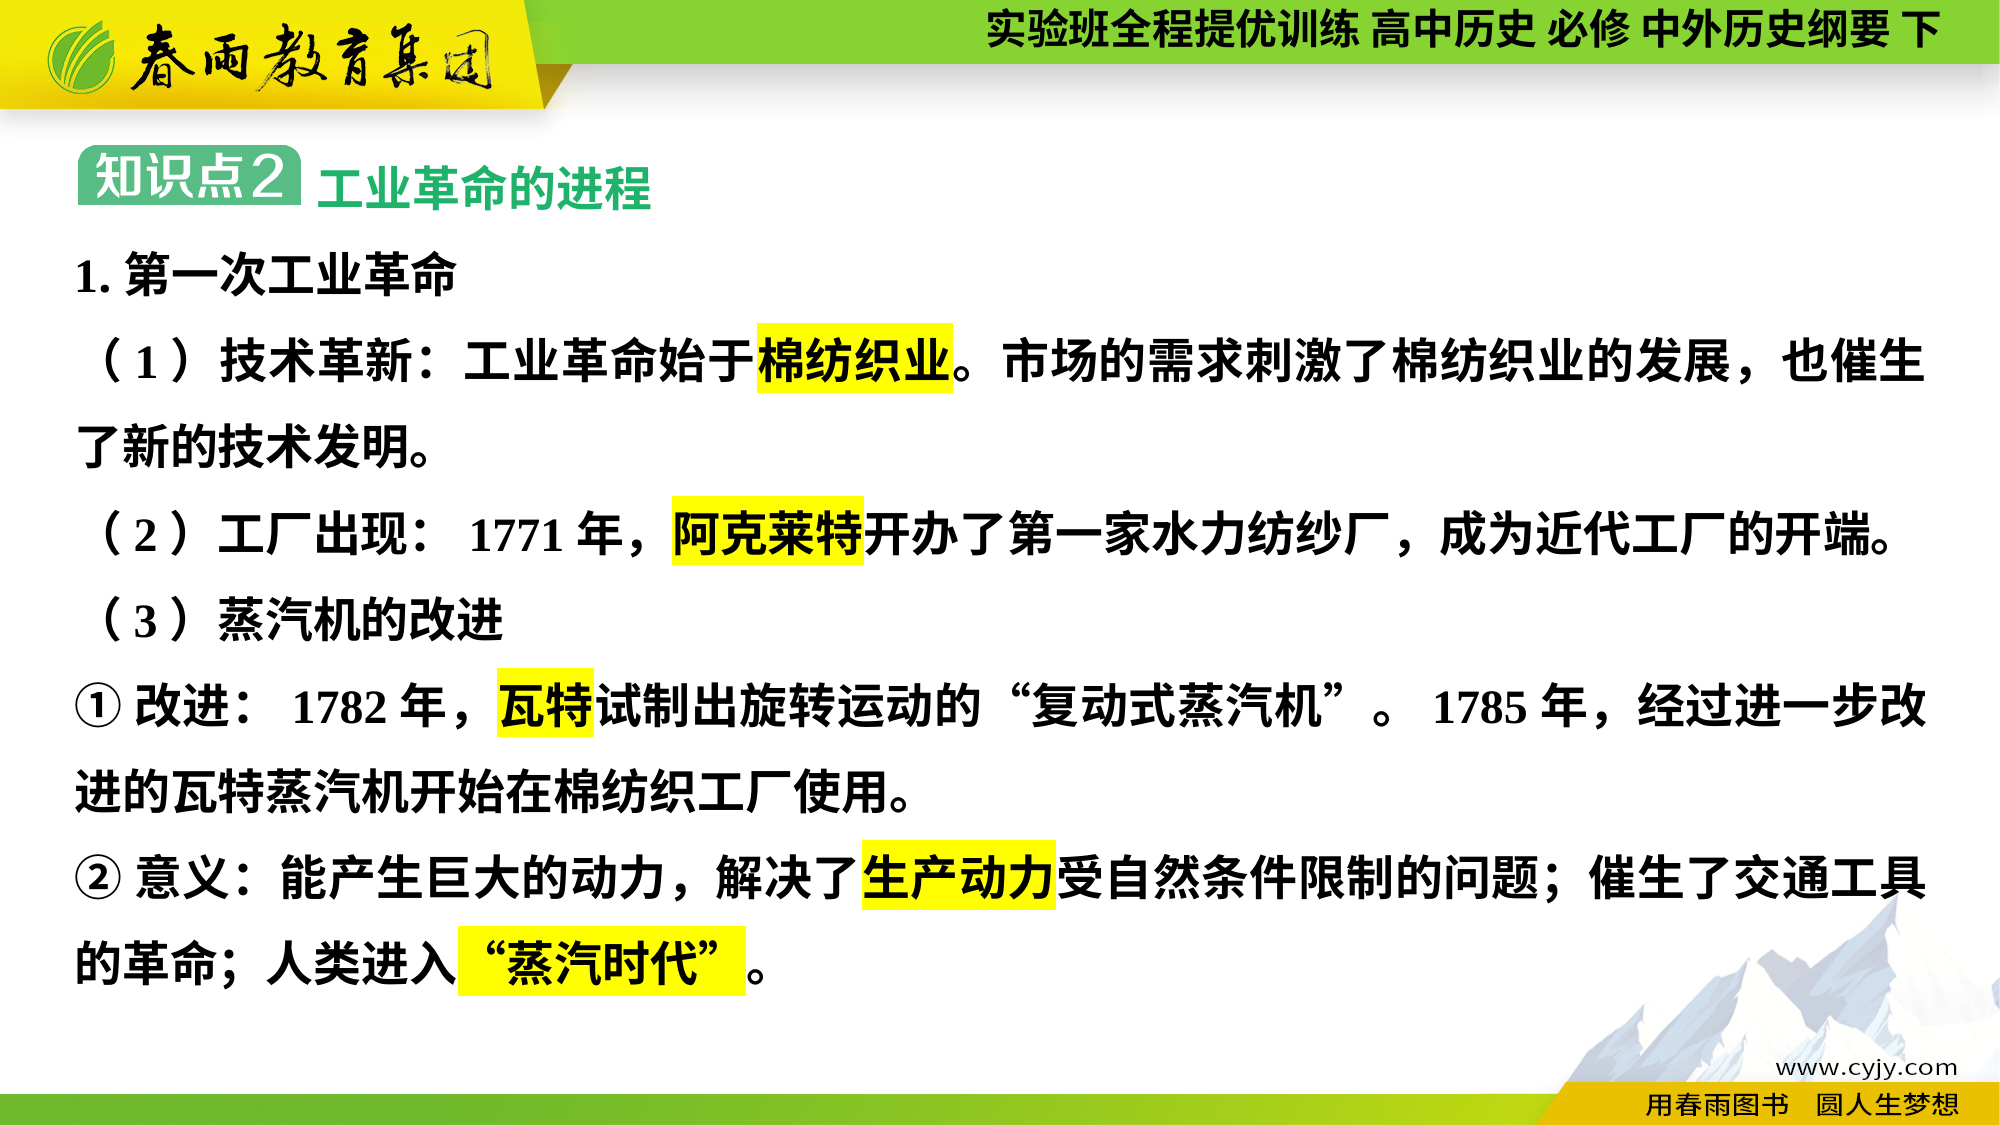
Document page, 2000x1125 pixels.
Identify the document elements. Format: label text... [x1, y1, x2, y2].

picture [0, 0, 2000, 1125]
list 工业革命的进程 1.第一次工业革命 （1）技术革新：工业革命始于棉纺织业。市场的需求刺激了棉纺织业的发展，也催生了新的技术发明。 （2）工厂出现：1771年，阿克莱特开办了第一家水力纺纱厂，成为近代工厂的开端。 （3）蒸汽机的改进 ①改进：1782年，瓦特试制出旋转运动的“复动式蒸汽机”。1785年，经过进一步改进的瓦特蒸汽机开始在棉纺织工厂使用。 ②意义：能产生巨大的动力，解决了生产动力受自然条件限制的问题；催生了交通工具的革命；人类进入“蒸汽时代”。 [59, 122, 1944, 1009]
